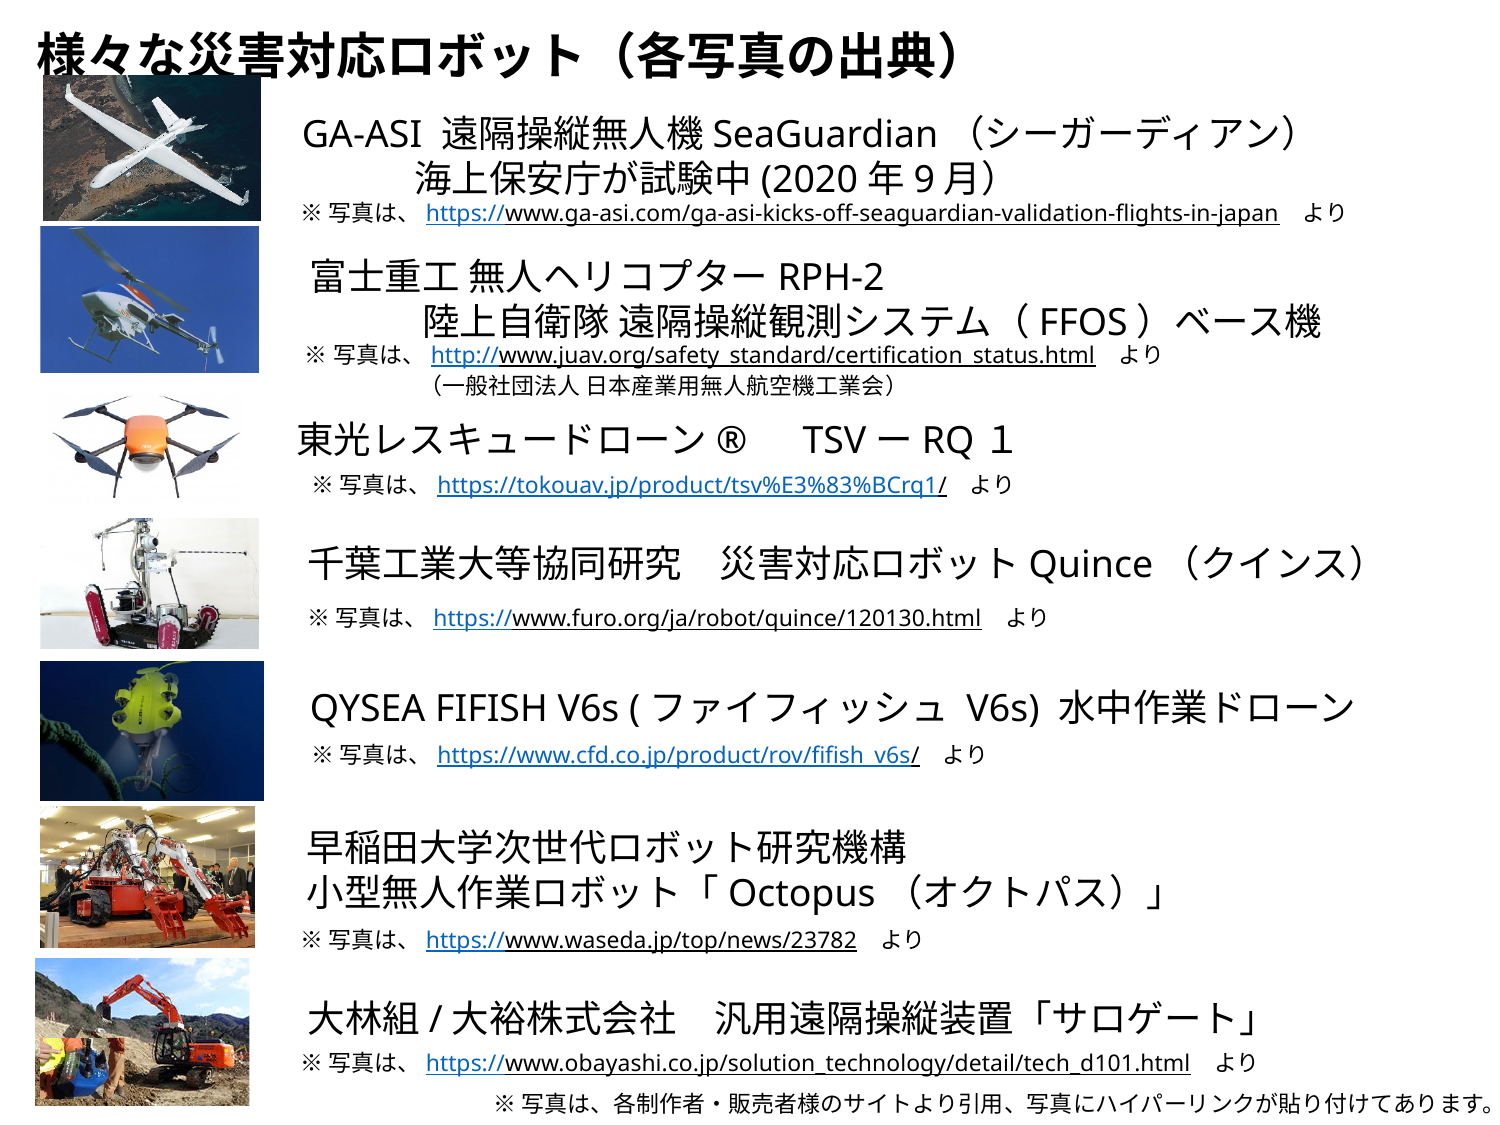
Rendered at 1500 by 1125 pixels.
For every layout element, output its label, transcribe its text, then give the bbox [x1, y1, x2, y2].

text_box ※写真は、https://tokouav.jp/product/tsv%E3%83%BCrq1/ より [296, 462, 1464, 509]
text_box ※写真は、https://www.cfd.co.jp/product/rov/fifish_v6s/ より [296, 732, 1464, 779]
text_box ※写真は、https://www.ga-asi.com/ga-asi-kicks-off-seaguardian-validation-flights-in-japan より [285, 191, 1453, 238]
text_box 様々な災害対応ロボット（各写真の出典） [21, 16, 1100, 92]
picture [40, 661, 264, 801]
text_box ※写真は、各制作者・販売者様のサイトより引用、写真にハイパーリンクが貼り付けてあります。 [478, 1082, 1500, 1125]
text_box 大林組/大裕株式会社 汎用遠隔操縦装置「サロゲート」 [292, 987, 1292, 1047]
text_box ※写真は、http://www.juav.org/safety_standard/certification_status.html より （一般社団法人 日本産業用無人航空機工業会） [290, 332, 1458, 407]
text_box 東光レスキュードローン® TSVーRQ１ [281, 408, 1036, 469]
picture [48, 394, 243, 504]
picture [40, 806, 255, 948]
text_box QYSEA FIFISH V6s (ファイフィッシュ V6s) 水中作業ドローン [295, 676, 1458, 737]
text_box ※写真は、https://www.furo.org/ja/robot/quince/120130.html より [292, 596, 1460, 643]
picture [40, 518, 259, 649]
text_box ※写真は、https://www.obayashi.co.jp/solution_technology/detail/tech_d101.html より [285, 1041, 1453, 1088]
picture [43, 75, 261, 221]
picture [40, 226, 259, 373]
text_box 早稲田大学次世代ロボット研究機構 小型無人作業ロボット「Octopus（オクトパス）」 [291, 816, 1199, 918]
text_box GA-ASI 遠隔操縦無人機SeaGuardian（シーガーディアン） 海上保安庁が試験中(2020年9月） [287, 102, 1366, 191]
text_box 富士重工 無人ヘリコプターRPH-2 陸上自衛隊 遠隔操縦観測システム（FFOS）ベース機 [295, 245, 1374, 332]
text_box 千葉工業大等協同研究 災害対応ロボットQuince（クインス） [292, 532, 1402, 593]
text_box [11, 958, 250, 1106]
text_box ※写真は、https://www.waseda.jp/top/news/23782 より [285, 918, 1453, 965]
